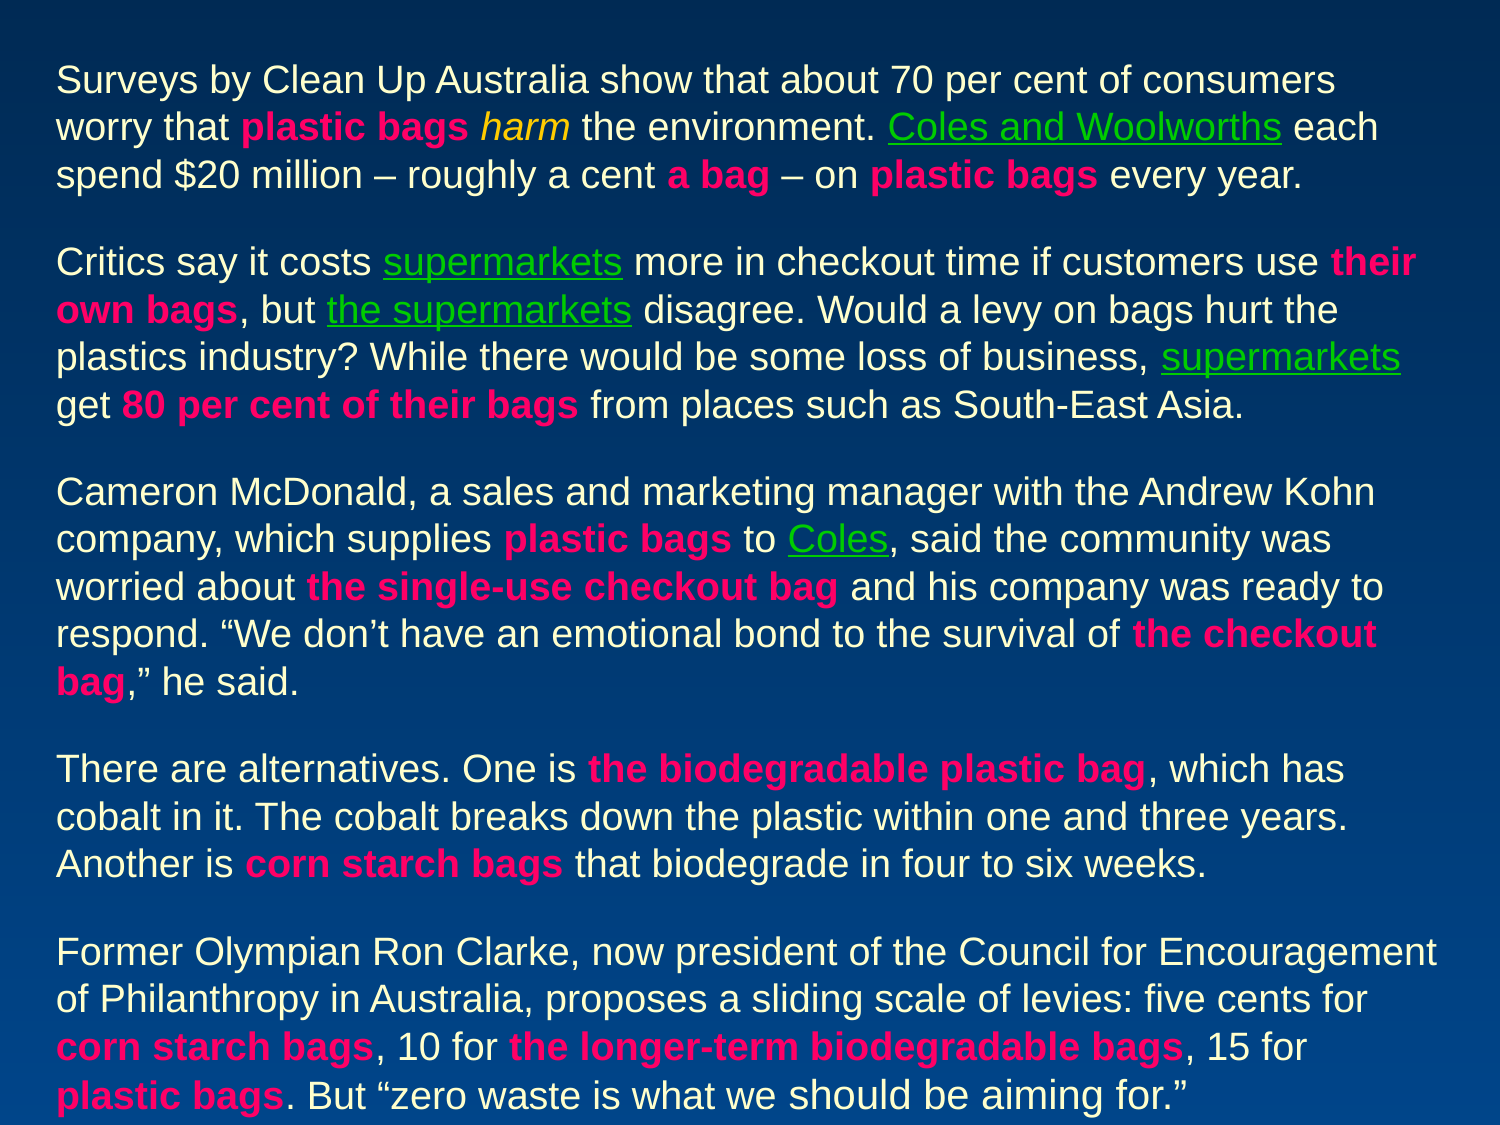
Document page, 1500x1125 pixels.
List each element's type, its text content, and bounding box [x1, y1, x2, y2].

text_box Surveys by Clean Up Australia show that about 70 per cent of consumers worry that plastic bags harm the environment. Coles and Woolworths each spend $20 million – roughly a cent a bag – on plastic bags every year. Critics say it costs supermarkets more in checkout time if customers use their own bags, but the supermarkets disagree. Would a levy on bags hurt the plastics industry? While there would be some loss of business, supermarkets get 80 per cent of their bags from places such as South-East Asia. Cameron McDonald, a sales and marketing manager with the Andrew Kohn company, which supplies plastic bags to Coles, said the community was worried about the single-use checkout bag and his company was ready to respond. “We don’t have an emotional bond to the survival of the checkout bag,” he said. There are alternatives. One is the biodegradable plastic bag, which has cobalt in it. The cobalt breaks down the plastic within one and three years. Another is corn starch bags that biodegrade in four to six weeks. Former Olympian Ron Clarke, now president of the Council for Encouragement of Philanthropy in Australia, proposes a sliding scale of levies: five cents for corn starch bags, 10 for the longer-term biodegradable bags, 15 for plastic bags. But “zero waste is what we should be aiming for.” [41, 46, 1459, 1125]
